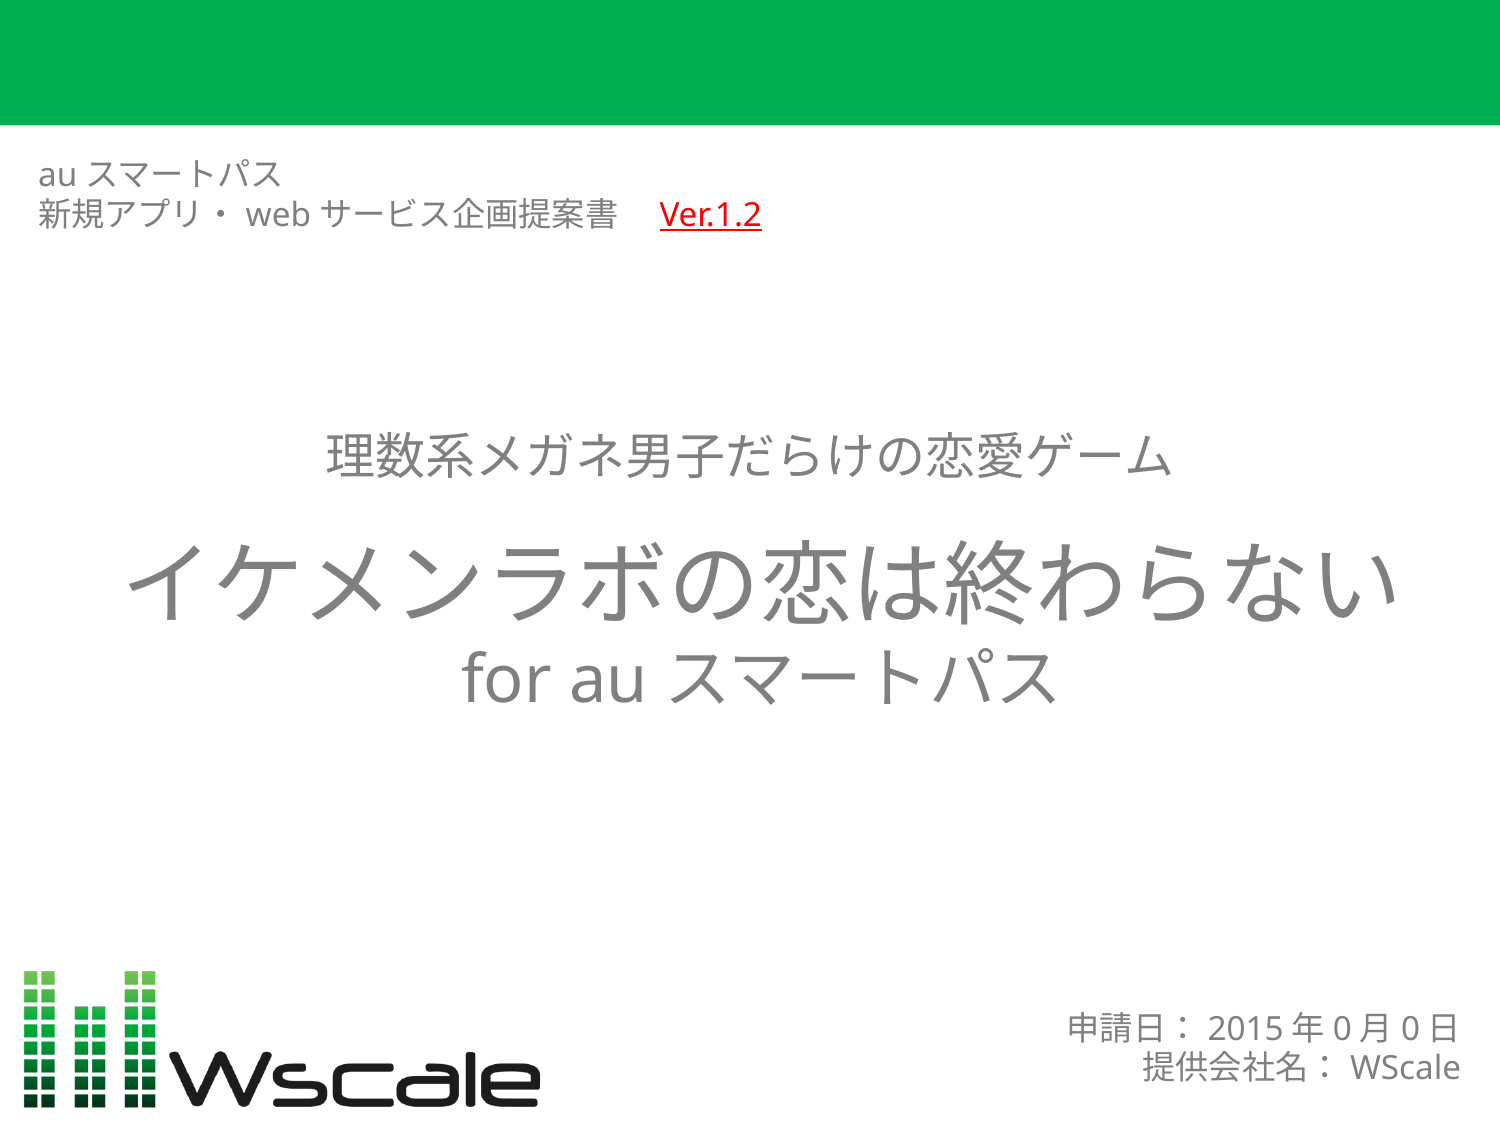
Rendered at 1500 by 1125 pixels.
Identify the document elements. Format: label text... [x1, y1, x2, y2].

text_box 申請日：2015年0月0日 提供会社名：WScale [1038, 999, 1476, 1094]
text_box イケメンラボの恋は終わらない for auスマートパス [88, 526, 1436, 715]
text_box auスマートパス 新規アプリ・webサービス企画提案書 Ver.1.2 [23, 129, 809, 256]
text_box 理数系メガネ男子だらけの恋愛ゲーム [224, 429, 1275, 501]
picture [0, 954, 561, 1125]
